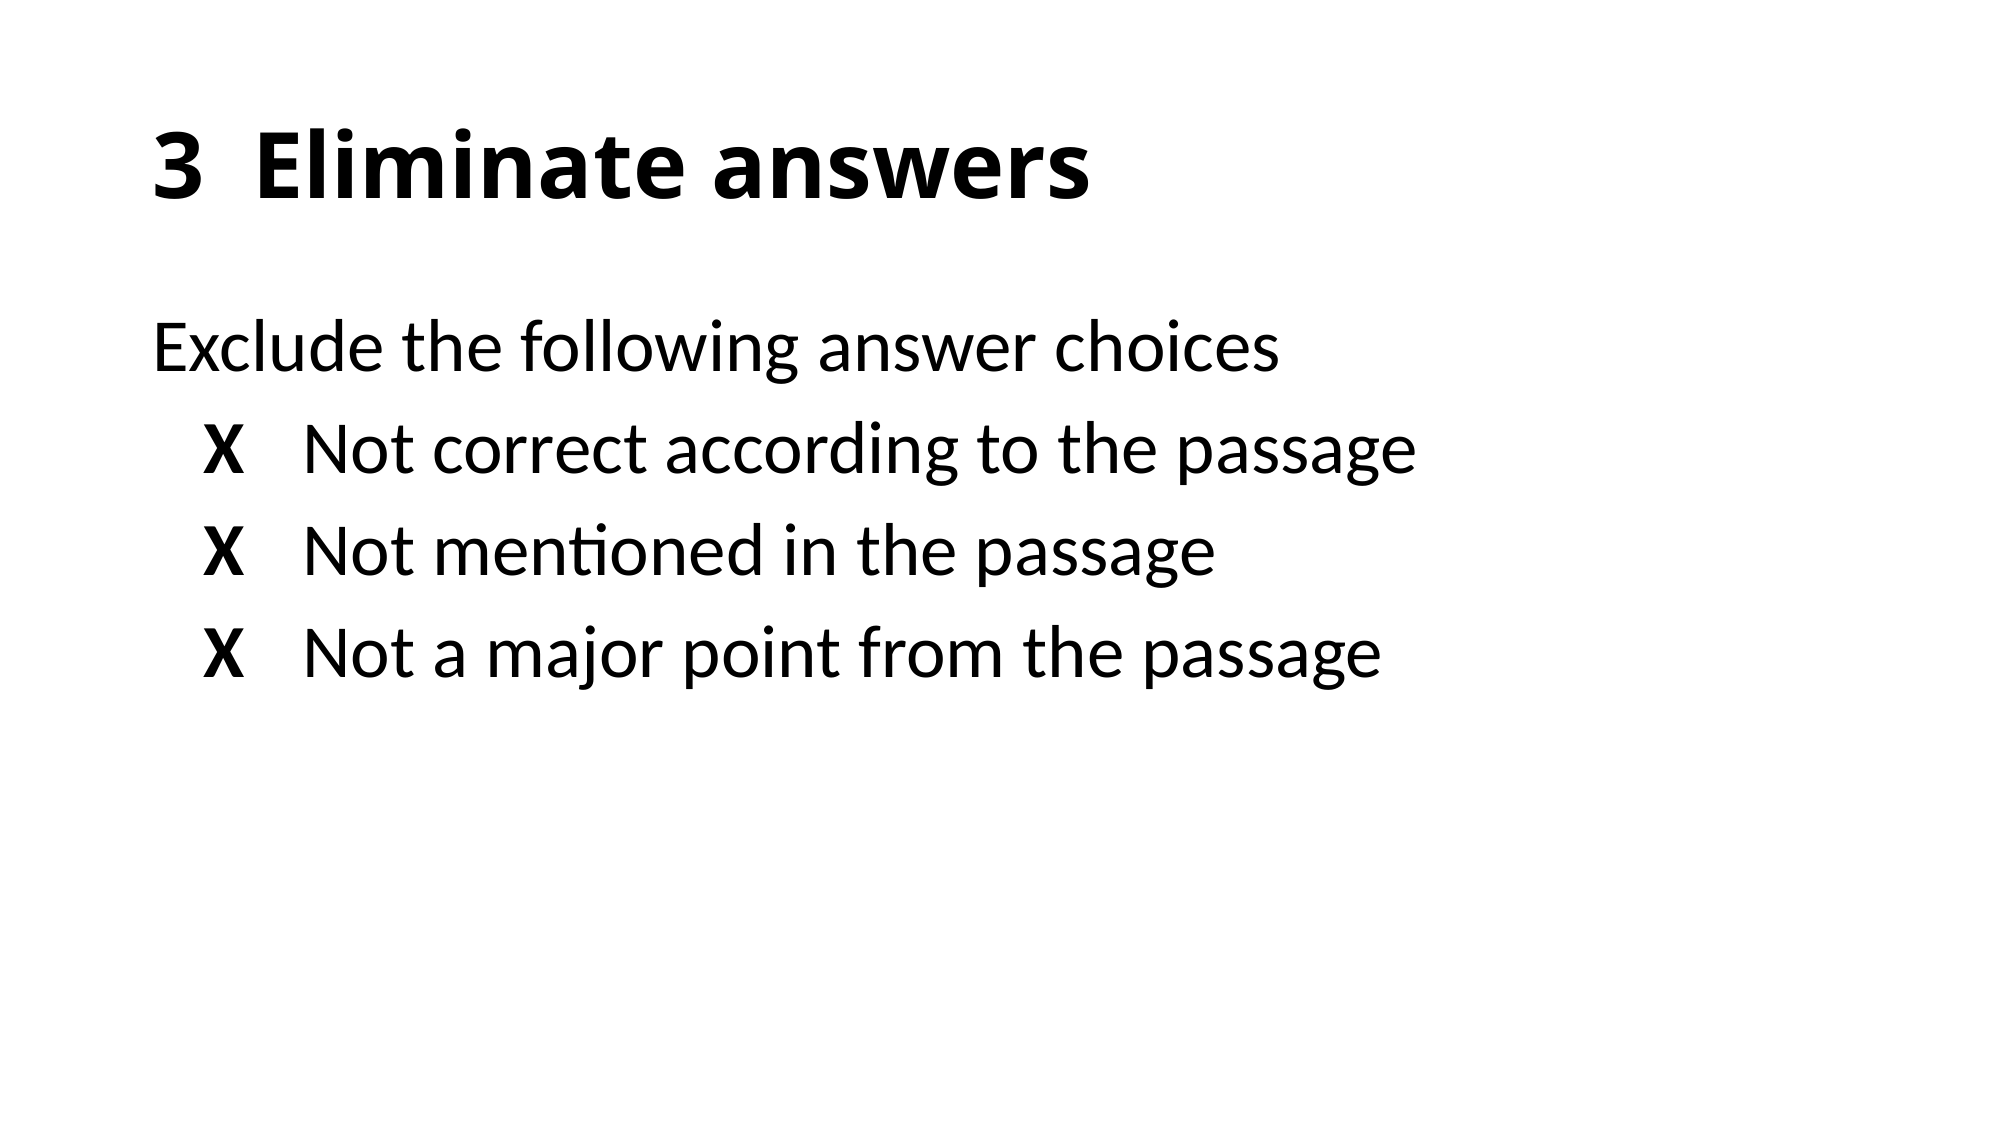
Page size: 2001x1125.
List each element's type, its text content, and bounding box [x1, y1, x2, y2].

list Exclude the following answer choices X Not correct according to the passage X Not mentioned in the passage X Not a major point from the passage [137, 299, 1863, 1014]
title 3 Eliminate answers [137, 59, 1863, 278]
